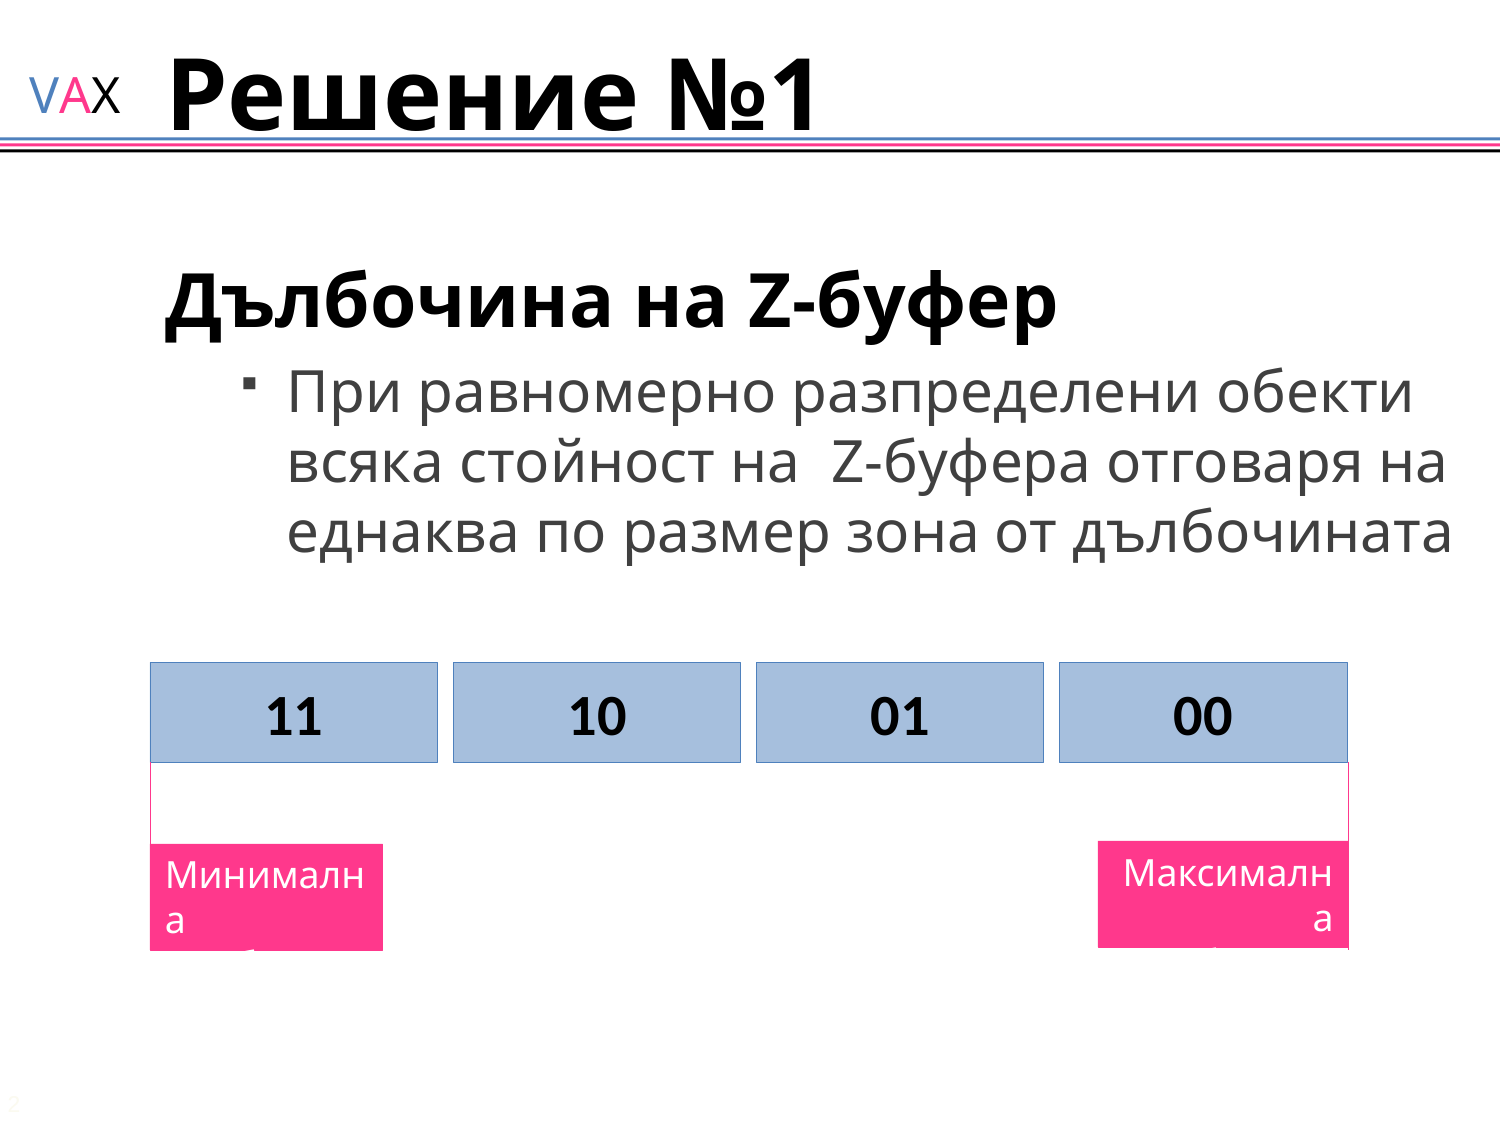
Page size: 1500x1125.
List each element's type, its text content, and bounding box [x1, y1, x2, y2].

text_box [149, 762, 383, 951]
text_box 10 [451, 660, 743, 764]
list Дълбочина на Z-буфер При равномерно разпределени обекти всяка стойност на Z-буфера отговаря на еднаква по размер зона от дълбочината [150, 200, 1488, 1113]
text_box 11 [148, 660, 439, 764]
text_box 01 [754, 660, 1046, 764]
text_box 00 [1057, 660, 1349, 764]
title Решение №1 [0, 37, 1500, 144]
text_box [1097, 762, 1349, 951]
